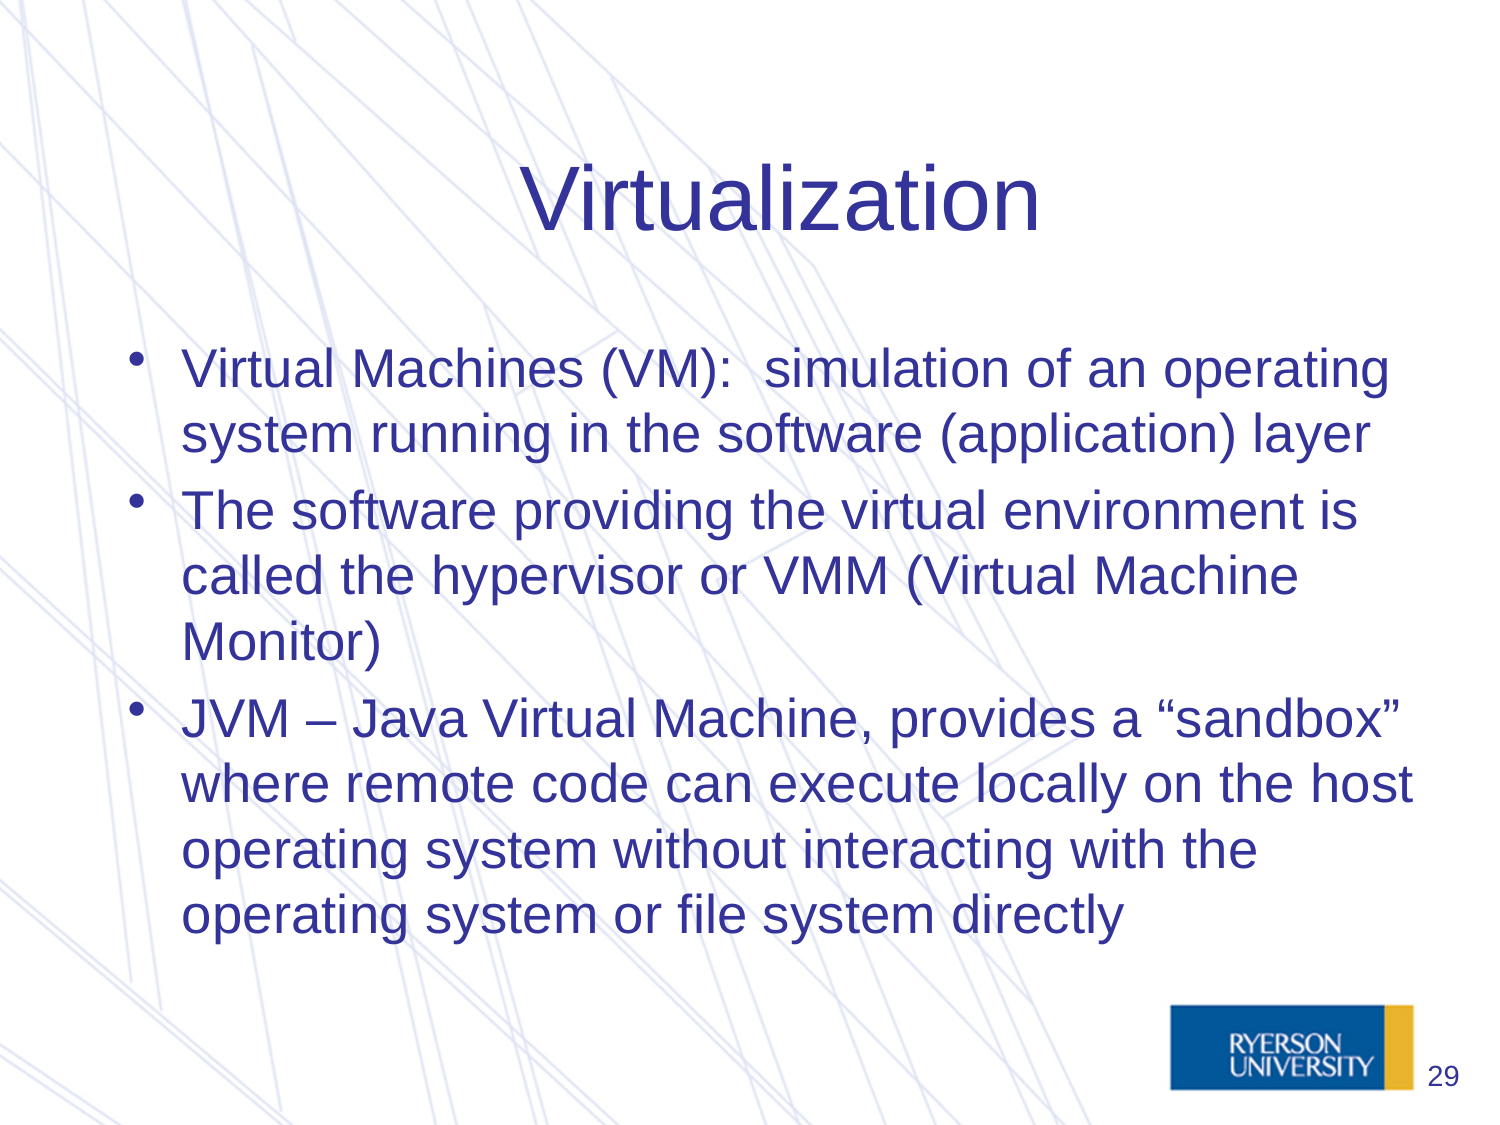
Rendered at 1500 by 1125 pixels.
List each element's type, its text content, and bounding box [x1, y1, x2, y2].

picture [0, 0, 1500, 1125]
slide_number 29 [1399, 1049, 1476, 1113]
title Virtualization [112, 99, 1451, 288]
list Virtual Machines (VM): simulation of an operating system running in the software (application) layer The software providing the virtual environment is called the hypervisor or VMM (Virtual Machine Monitor) JVM – Java Virtual Machine, provides a “sandbox” where remote code can execute locally on the host operating system without interacting with the operating system or file system directly [112, 324, 1451, 1001]
